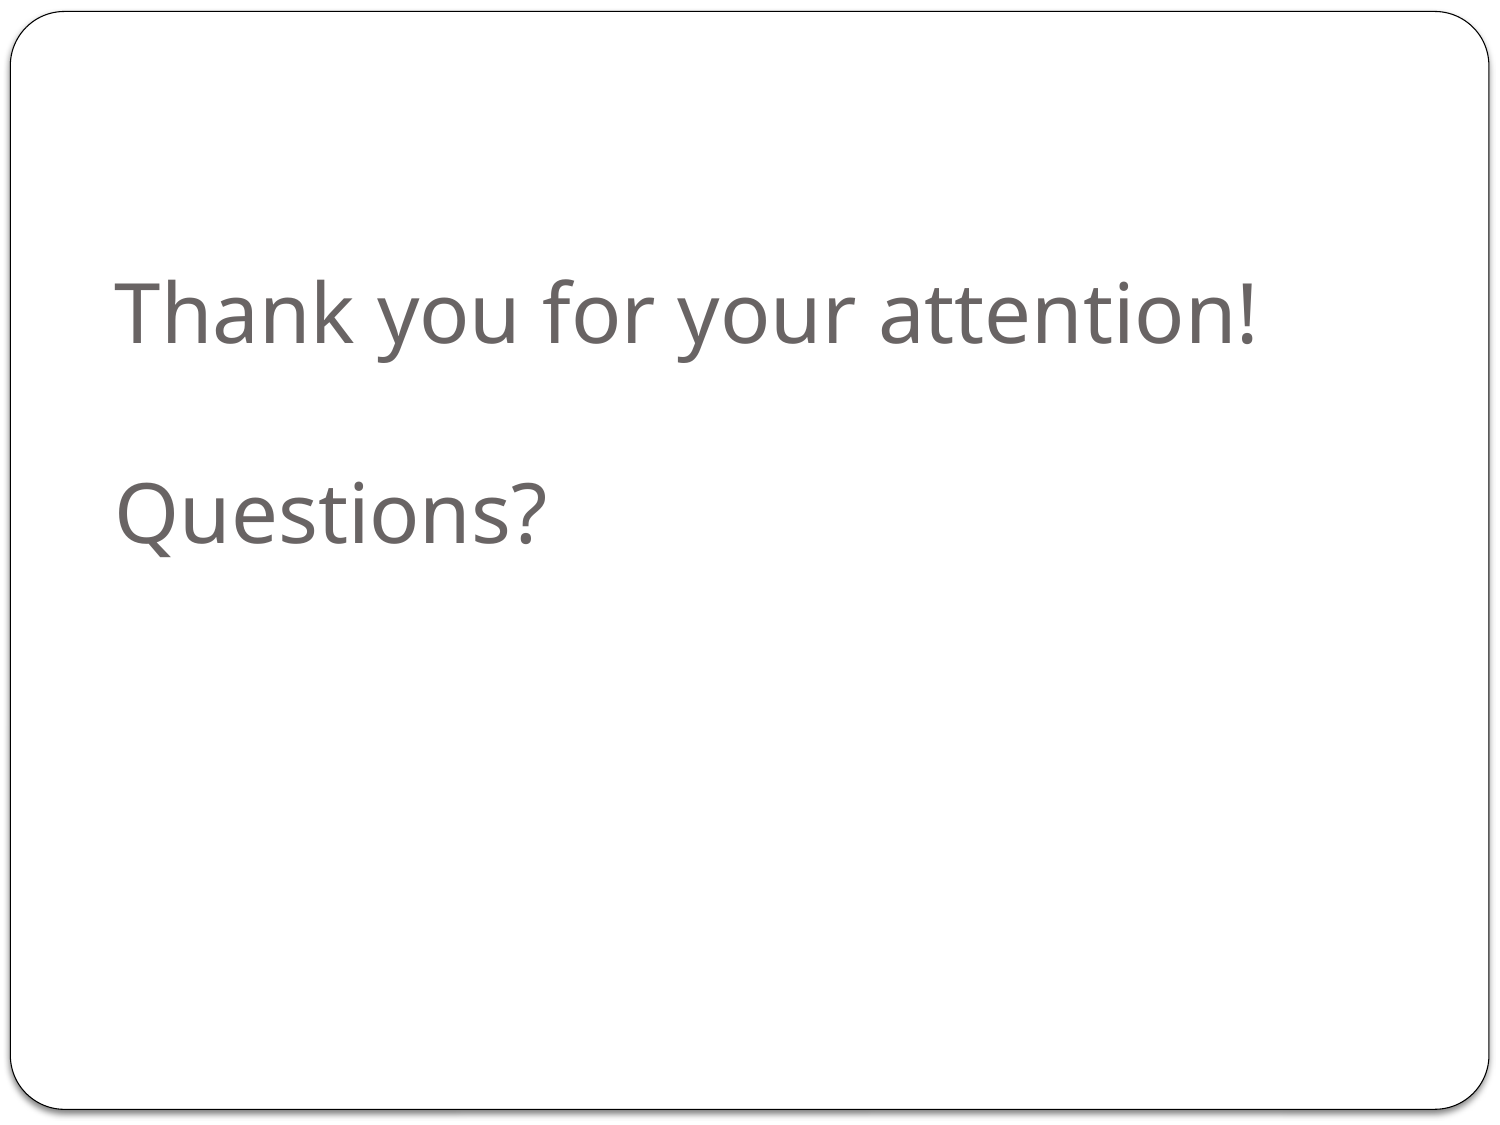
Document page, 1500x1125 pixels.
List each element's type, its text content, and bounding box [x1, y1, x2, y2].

title Thank you for your attention! Questions? [99, 99, 1376, 576]
